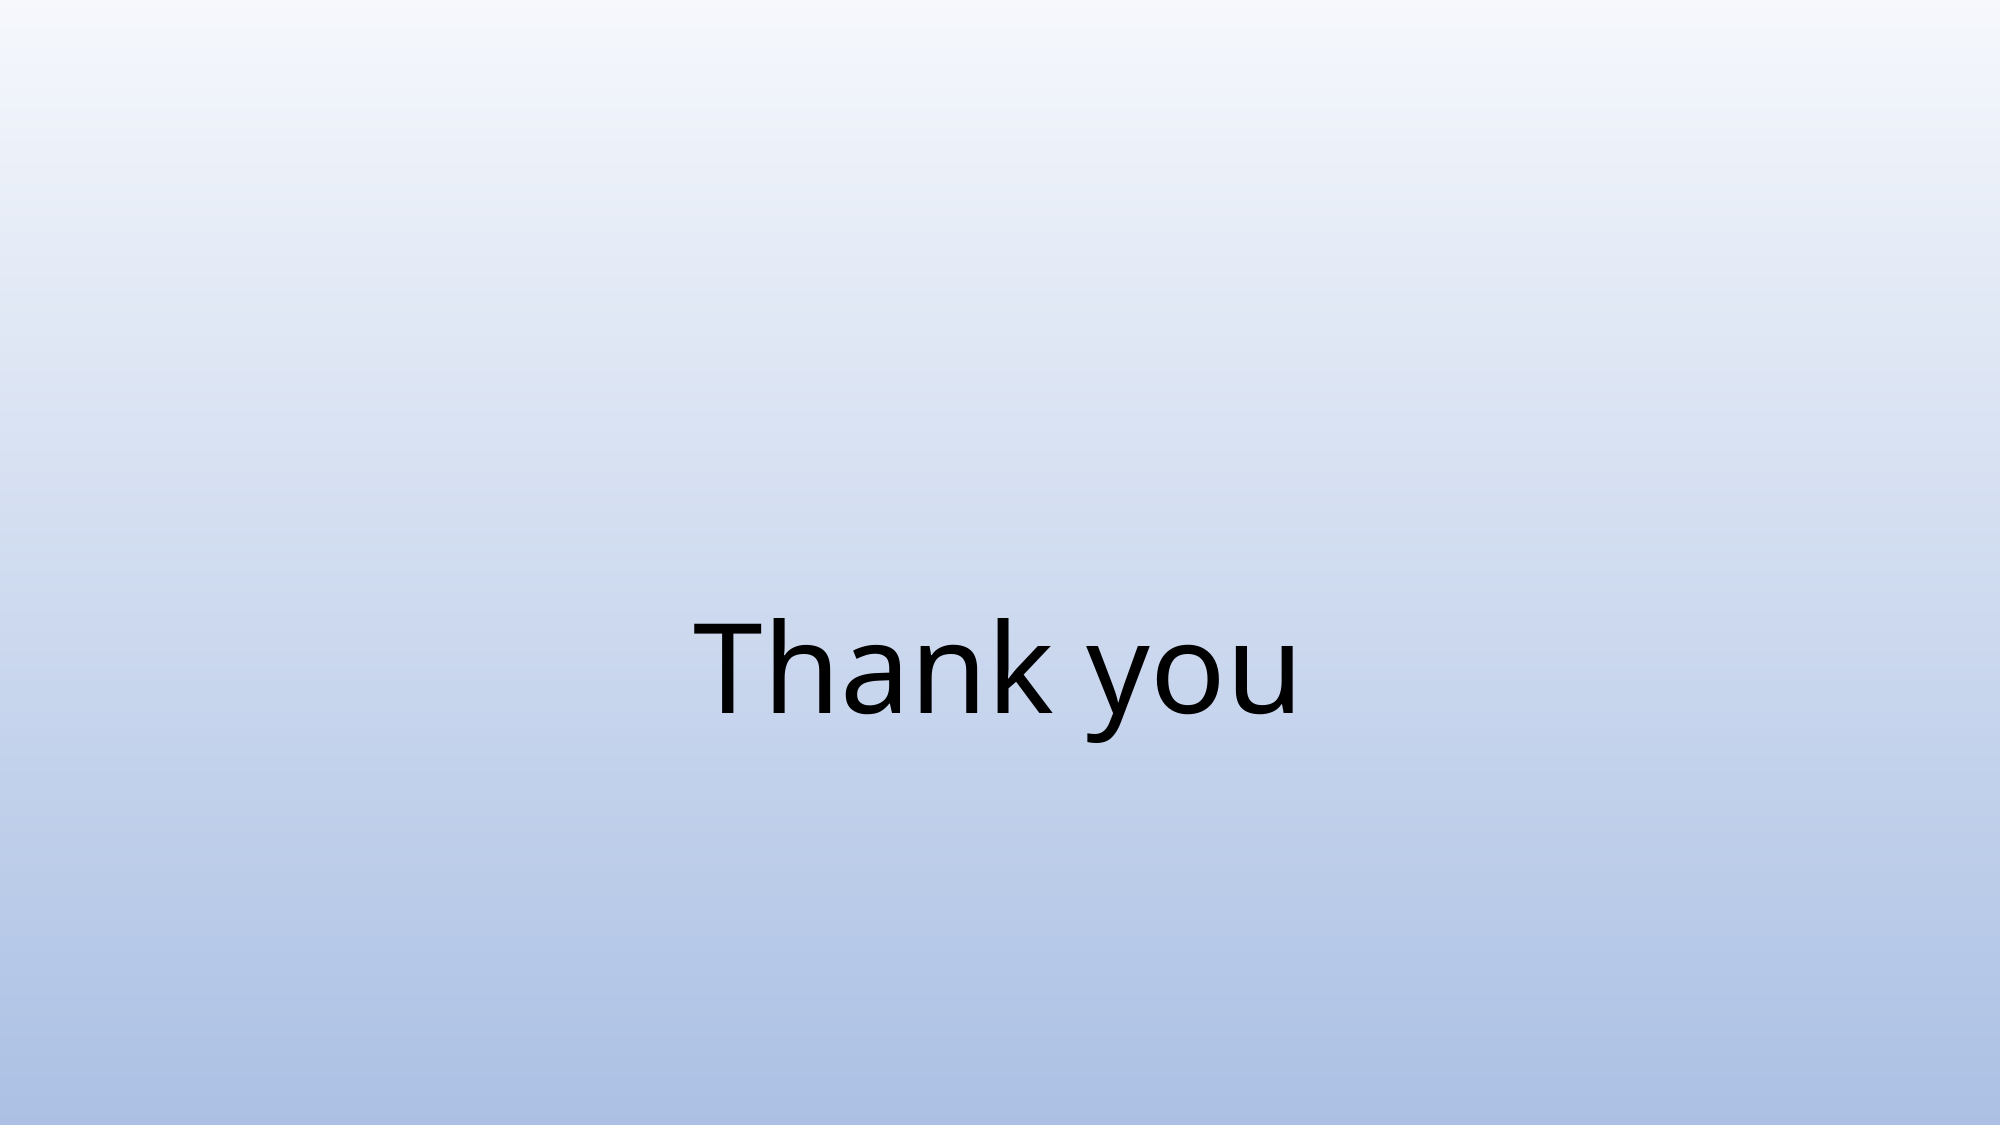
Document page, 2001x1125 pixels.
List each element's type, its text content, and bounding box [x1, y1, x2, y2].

title Thank you [136, 280, 1862, 749]
